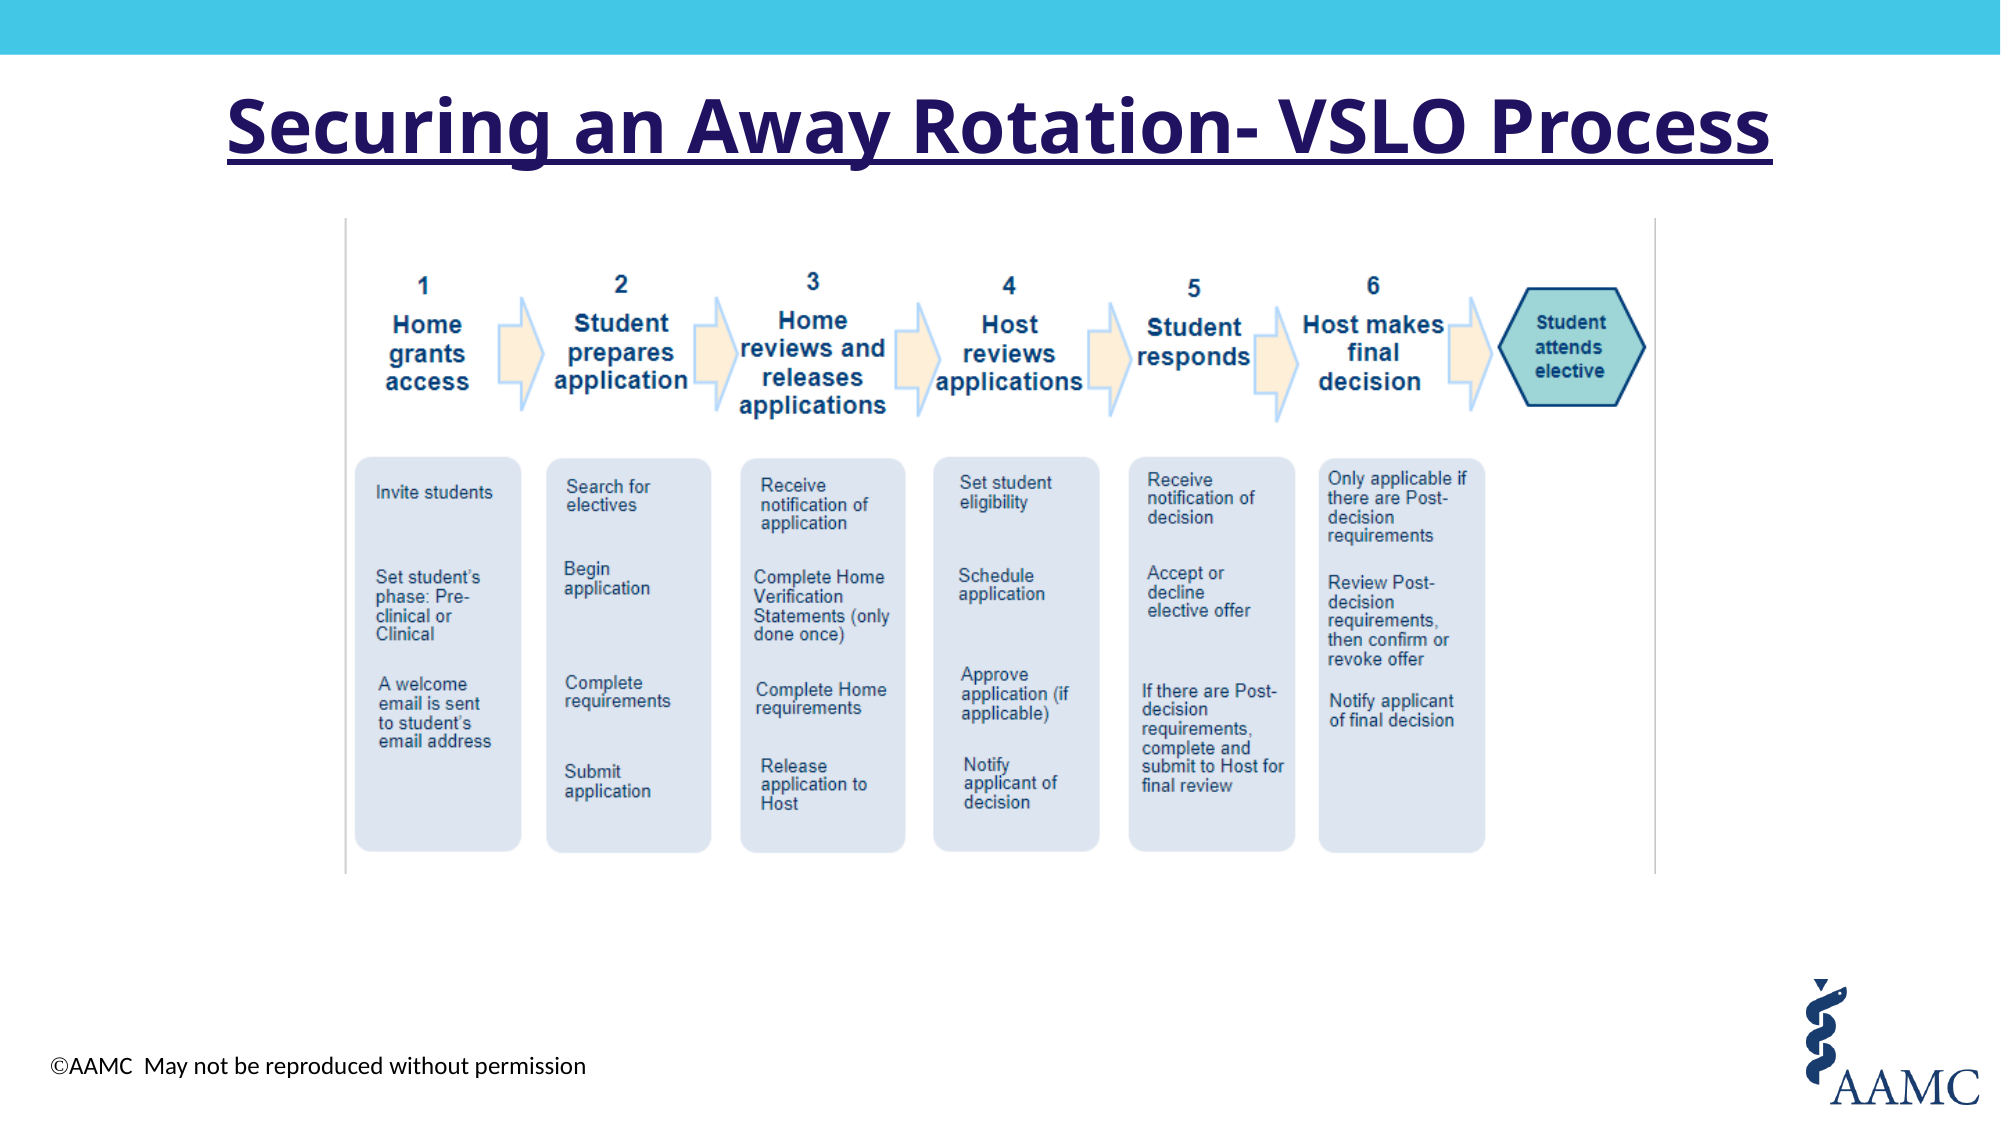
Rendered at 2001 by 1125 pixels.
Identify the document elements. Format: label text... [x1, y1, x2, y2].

title Securing an Away Rotation- VSLO Process [137, 59, 1863, 199]
text_box ©AAMC May not be reproduced without permission [35, 1042, 933, 1125]
picture [0, 0, 2001, 1125]
